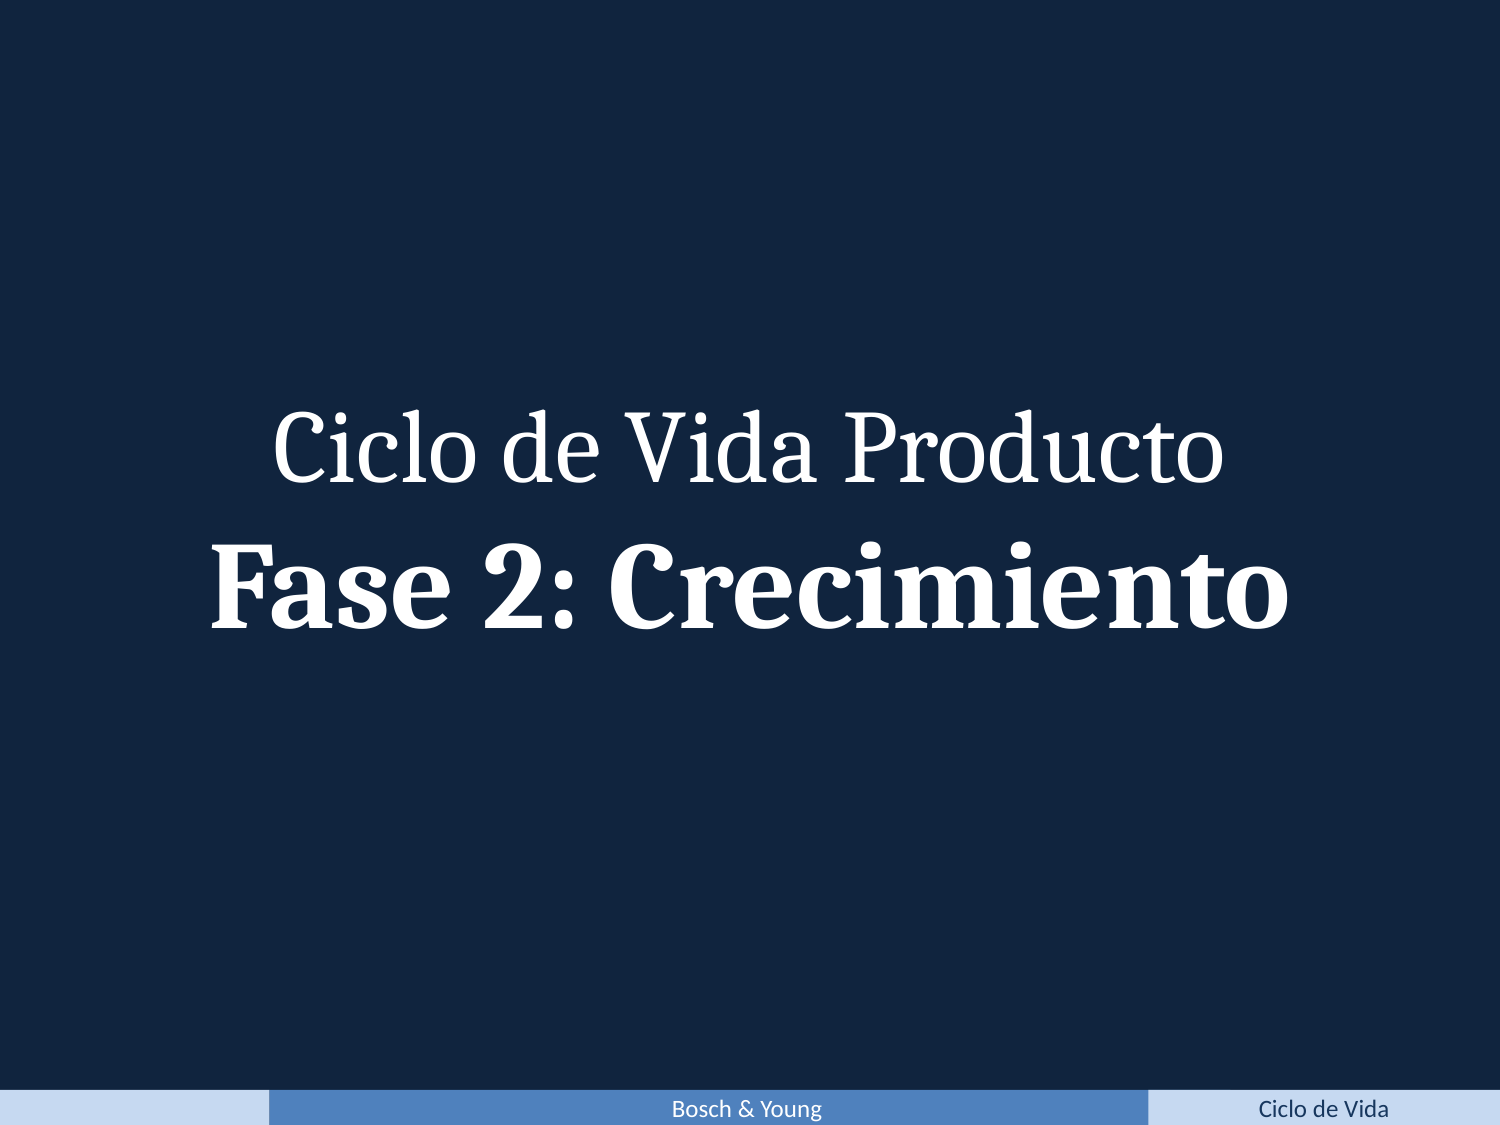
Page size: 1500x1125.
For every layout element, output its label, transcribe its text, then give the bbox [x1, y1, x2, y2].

text_box Bosch & Young [272, 1088, 1146, 1125]
text_box Ciclo de Vida Producto Fase 2: Crecimiento [0, 361, 1500, 670]
text_box Ciclo de Vida [1146, 1088, 1500, 1125]
text_box [0, 1088, 272, 1125]
